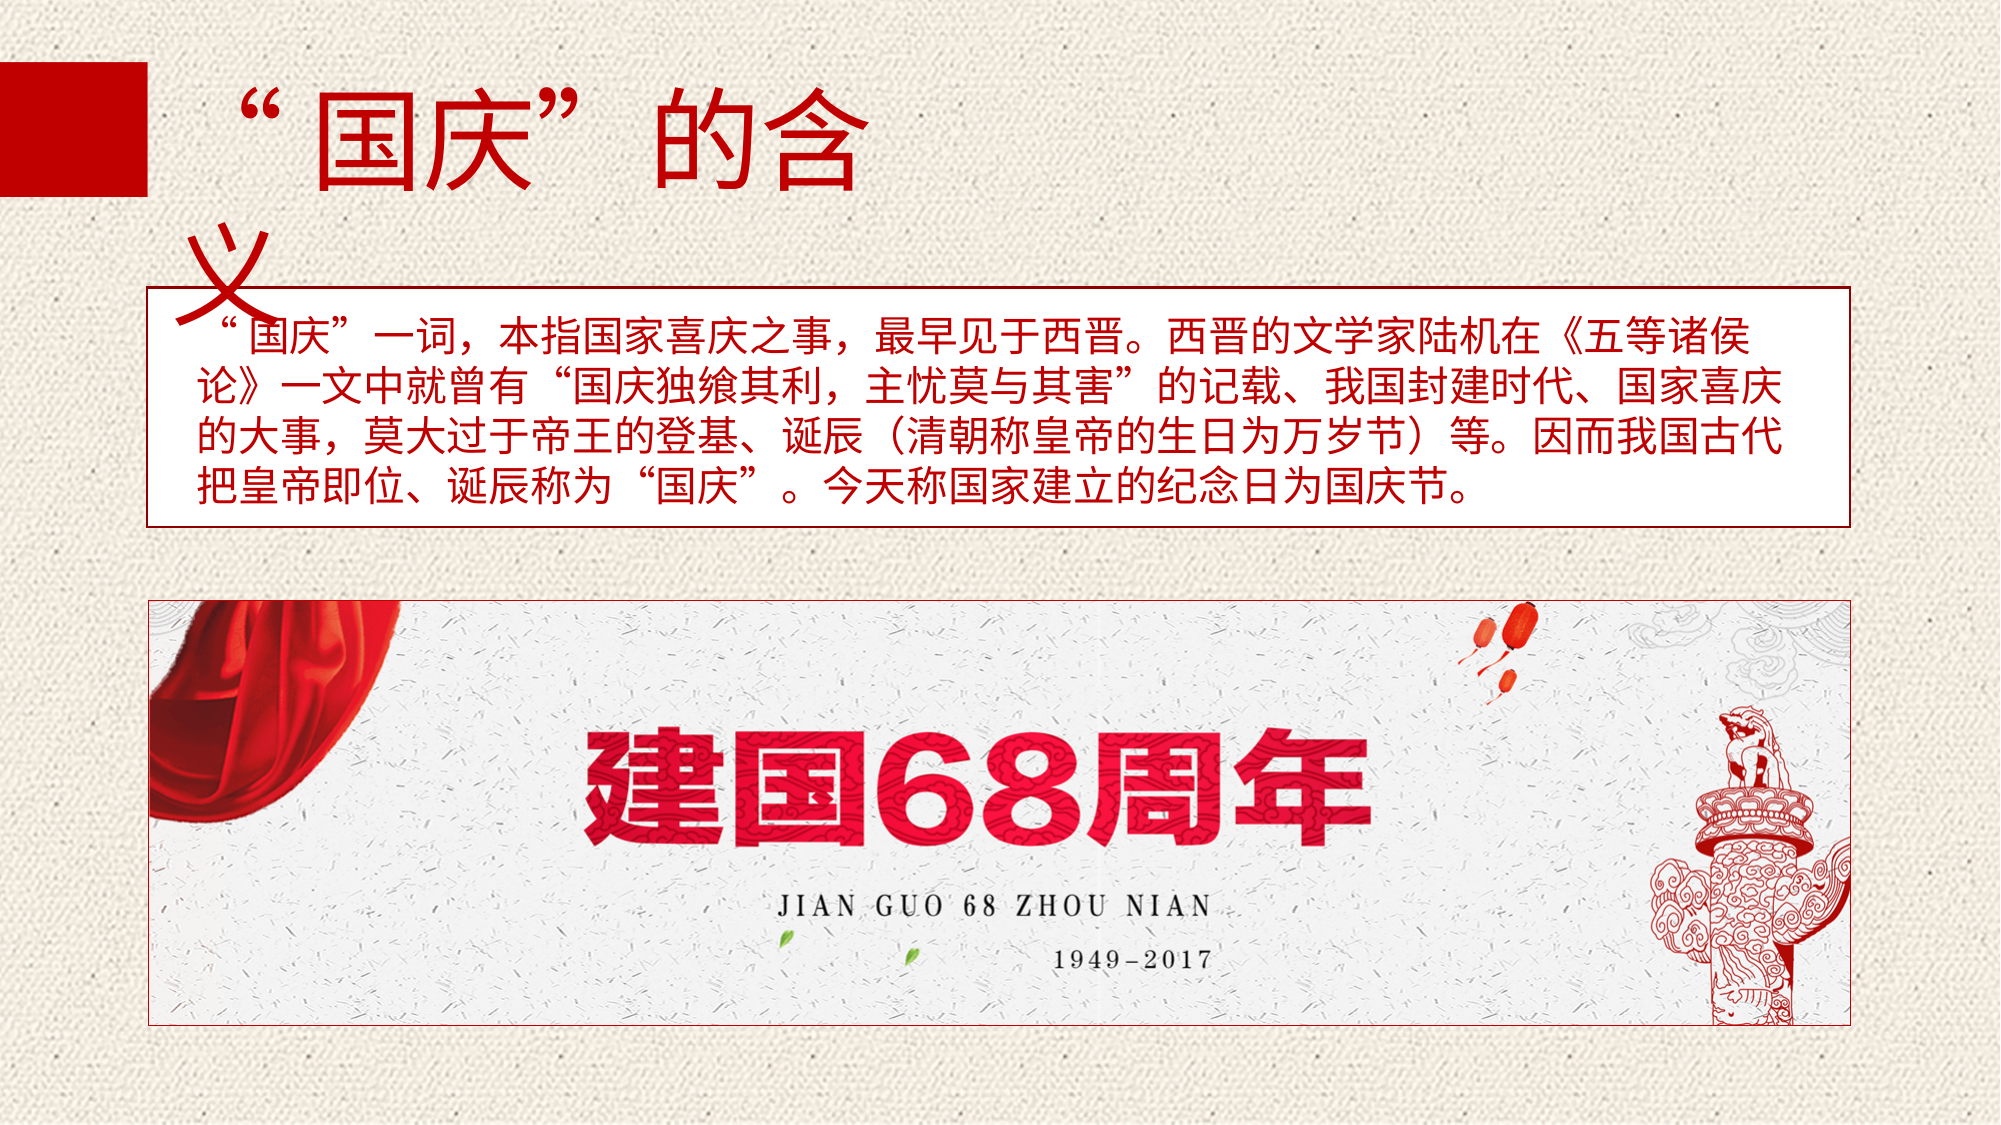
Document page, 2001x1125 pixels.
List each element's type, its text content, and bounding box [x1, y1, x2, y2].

text_box [0, 61, 148, 198]
text_box [146, 286, 1851, 528]
text_box “国庆”的含义 [156, 62, 994, 348]
picture [0, 0, 2001, 1125]
text_box “国庆”一词，本指国家喜庆之事，最早见于西晋。西晋的文学家陆机在《五等诸侯论》一文中就曾有“国庆独飨其利，主忧莫与其害”的记载、我国封建时代、国家喜庆的大事，莫大过于帝王的登基、诞辰（清朝称皇帝的生日为万岁节）等。因而我国古代把皇帝即位、诞辰称为“国庆”。今天称国家建立的纪念日为国庆节。 [181, 302, 1819, 518]
